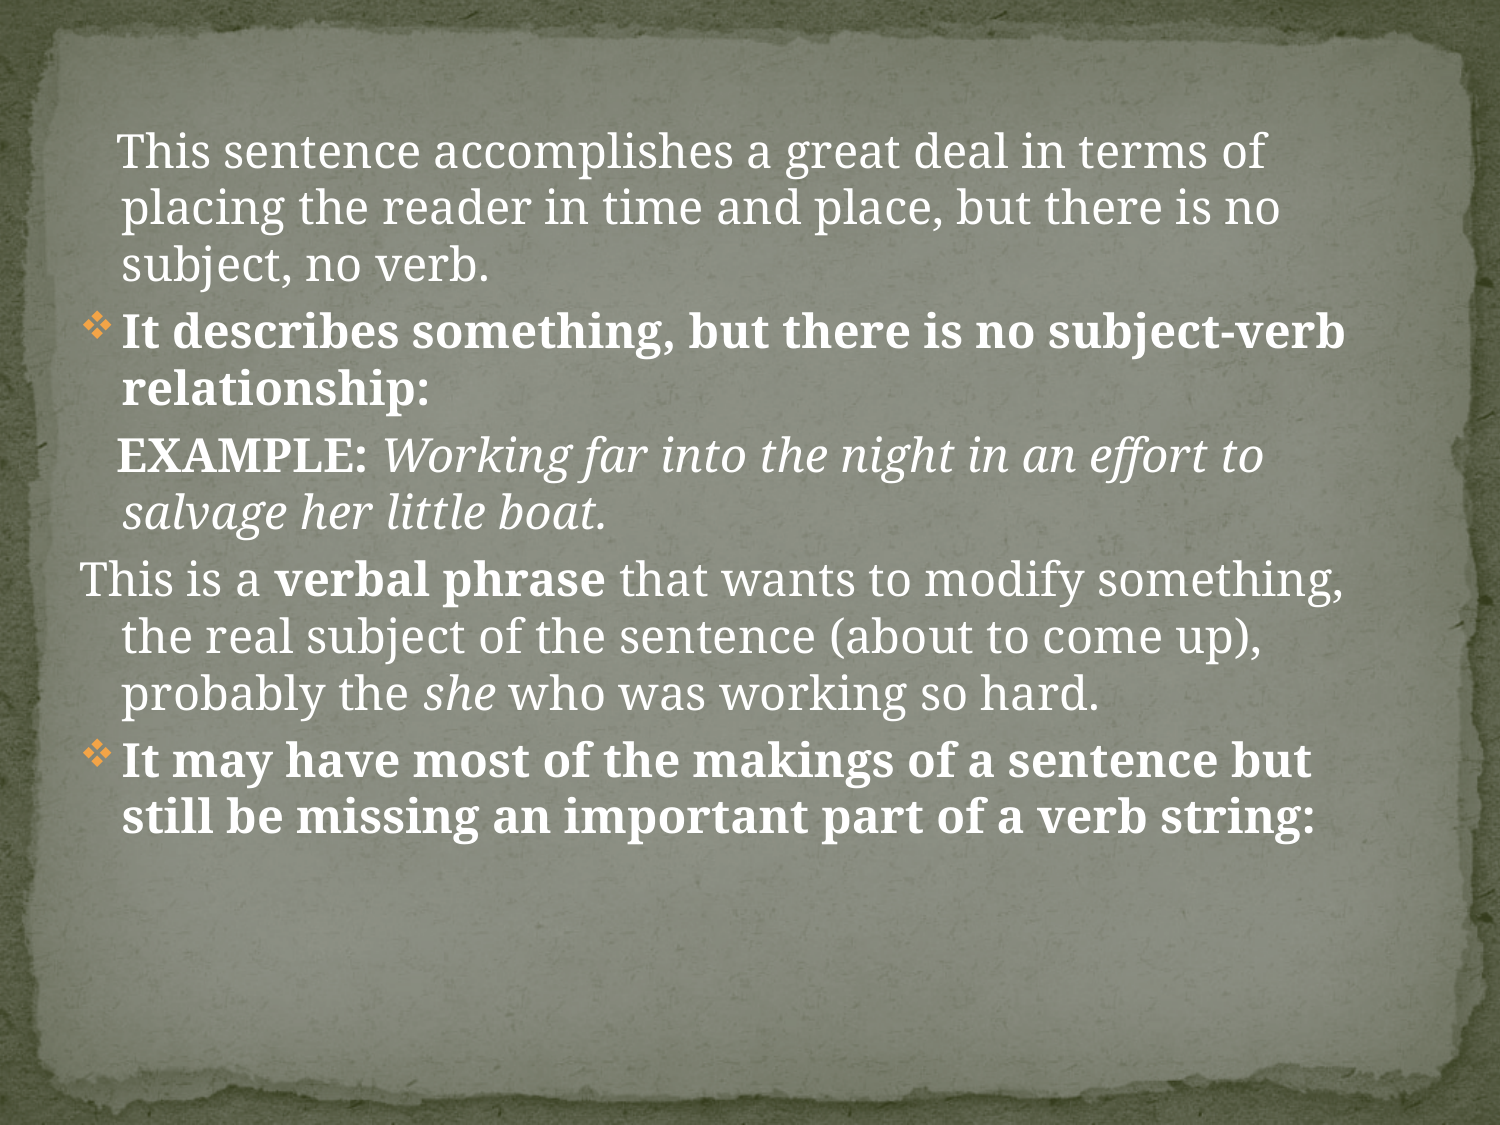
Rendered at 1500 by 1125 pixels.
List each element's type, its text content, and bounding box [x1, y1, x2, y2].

list This sentence accomplishes a great deal in terms of placing the reader in time and place, but there is no subject, no verb. It describes something, but there is no subject-verb relationship: EXAMPLE: Working far into the night in an effort to salvage her little boat. This is a verbal phrase that wants to modify something, the real subject of the sentence (about to come up), probably the she who was working so hard. It may have most of the makings of a sentence but still be missing an important part of a verb string: [64, 113, 1415, 864]
